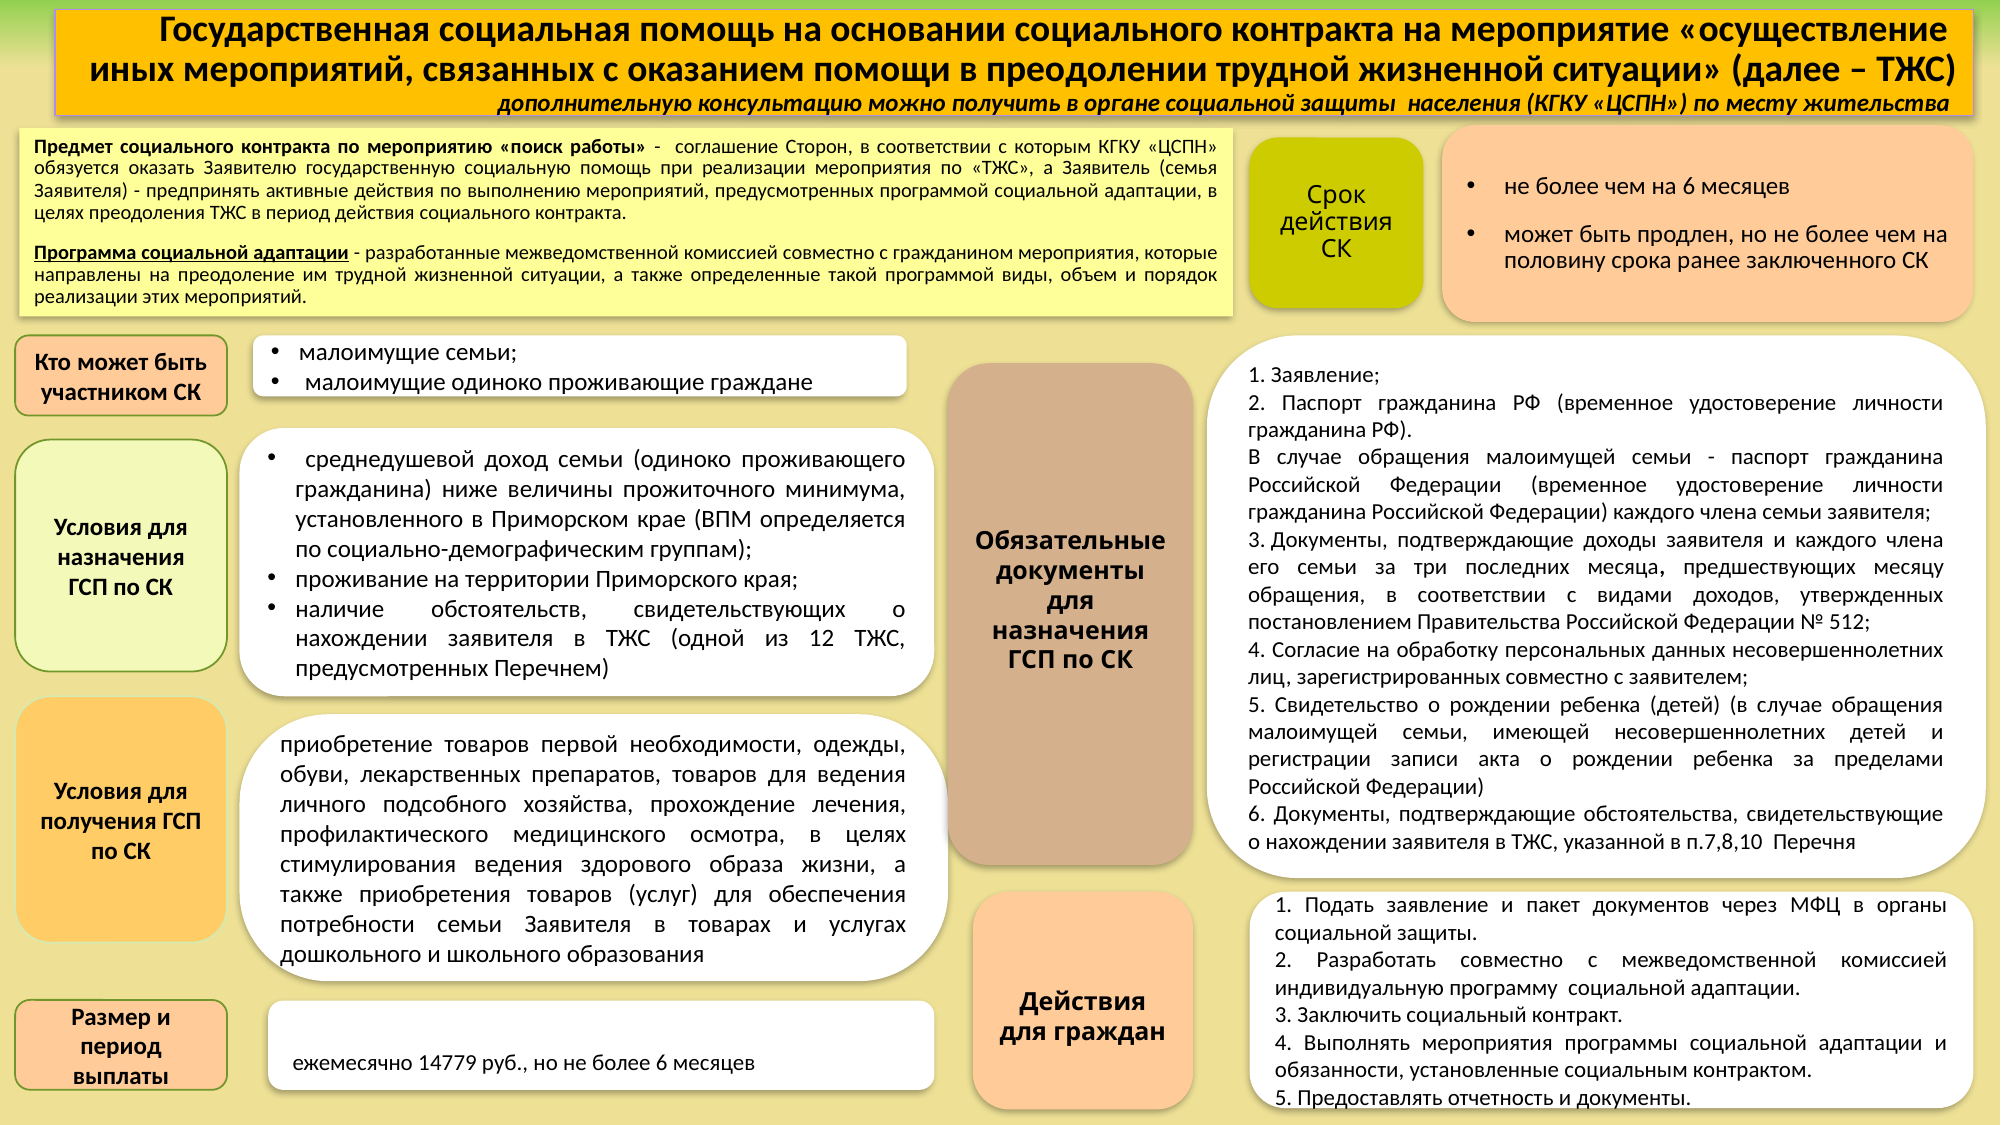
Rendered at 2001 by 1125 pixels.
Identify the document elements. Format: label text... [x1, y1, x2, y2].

text_box Условия для получения ГСП по СК [14, 695, 228, 944]
text_box Условия для назначения ГСП по СК [14, 438, 228, 673]
list Предмет социального контракта по мероприятию «поиск работы» - соглашение Сторон, в соответствии с которым КГКУ «ЦСПН» обязуется оказать Заявителю государственную социальную помощь при реализации мероприятия по «ТЖС», а Заявитель (семья Заявителя) - предпринять активные действия по выполнению мероприятий, предусмотренных программой социальной адаптации, в целях преодоления ТЖС в период действия социального контракта. Программа социальной адаптации - разработанные межведомственной комиссией совместно с гражданином мероприятия, которые направлены на преодоление им трудной жизненной ситуации, а также определенные такой программой виды, объем и порядок реализации этих мероприятий. [18, 127, 1234, 317]
text_box не более чем на 6 месяцев может быть продлен, но не более чем на половину срока ранее заключенного СК [1441, 124, 1975, 323]
text_box 1. Заявление; 2. Паспорт гражданина РФ (временное удостоверение личности гражданина РФ). В случае обращения малоимущей семьи - паспорт гражданина Российской Федерации (временное удостоверение личности гражданина Российской Федерации) каждого члена семьи заявителя; 3. Документы, подтверждающие доходы заявителя и каждого члена его семьи за три последних месяца, предшествующих месяцу обращения, в соответствии с видами доходов, утвержденных постановлением Правительства Российской Федерации № 512; 4. Согласие на обработку персональных данных несовершеннолетних лиц, зарегистрированных совместно с заявителем; 5. Свидетельство о рождении ребенка (детей) (в случае обращения малоимущей семьи, имеющей несовершеннолетних детей и регистрации записи акта о рождении ребенка за пределами Российской Федерации) 6. Документы, подтверждающие обстоятельства, свидетельствующие о нахождении заявителя в ТЖС, указанной в п.7,8,10 Перечня [1205, 334, 1987, 879]
title Государственная социальная помощь на основании социального контракта на мероприятие «осуществление иных мероприятий, связанных с оказанием помощи в преодолении трудной жизненной ситуации» (далее – ТЖС) дополнительную консультацию можно получить в органе социальной защиты населения (КГКУ «ЦСПН») по месту жительства [54, 9, 1974, 116]
text_box 1. Подать заявление и пакет документов через МФЦ в органы социальной защиты. 2. Разработать совместно с межведомственной комиссией индивидуальную программу социальной адаптации. 3. Заключить социальный контракт. 4. Выполнять мероприятия программы социальной адаптации и обязанности, установленные социальным контрактом. 5. Предоставлять отчетность и документы. [1248, 890, 1975, 1110]
text_box Срок действия СК [1248, 136, 1425, 309]
text_box малоимущие семьи; малоимущие одиноко проживающие граждане [252, 334, 908, 398]
text_box среднедушевой доход семьи (одиноко проживающего гражданина) ниже величины прожиточного минимума, установленного в Приморском крае (ВПМ определяется по социально-демографическим группам); проживание на территории Приморского края; наличие обстоятельств, свидетельствующих о нахождении заявителя в ТЖС (одной из 12 ТЖС, предусмотренных Перечнем) [238, 427, 936, 698]
text_box приобретение товаров первой необходимости, одежды, обуви, лекарственных препаратов, товаров для ведения личного подсобного хозяйства, прохождение лечения, профилактического медицинского осмотра, в целях стимулирования ведения здорового образа жизни, а также приобретения товаров (услуг) для обеспечения потребности семьи Заявителя в товарах и услугах дошкольного и школьного образования [238, 713, 949, 983]
text_box Размер и период выплаты [14, 998, 228, 1091]
text_box Обязательные документы для назначения ГСП по СК [947, 362, 1194, 866]
text_box Действия для граждан [971, 890, 1194, 1111]
text_box Кто может быть участником СК [14, 334, 228, 417]
text_box ежемесячно 14779 руб., но не более 6 месяцев [267, 999, 936, 1091]
